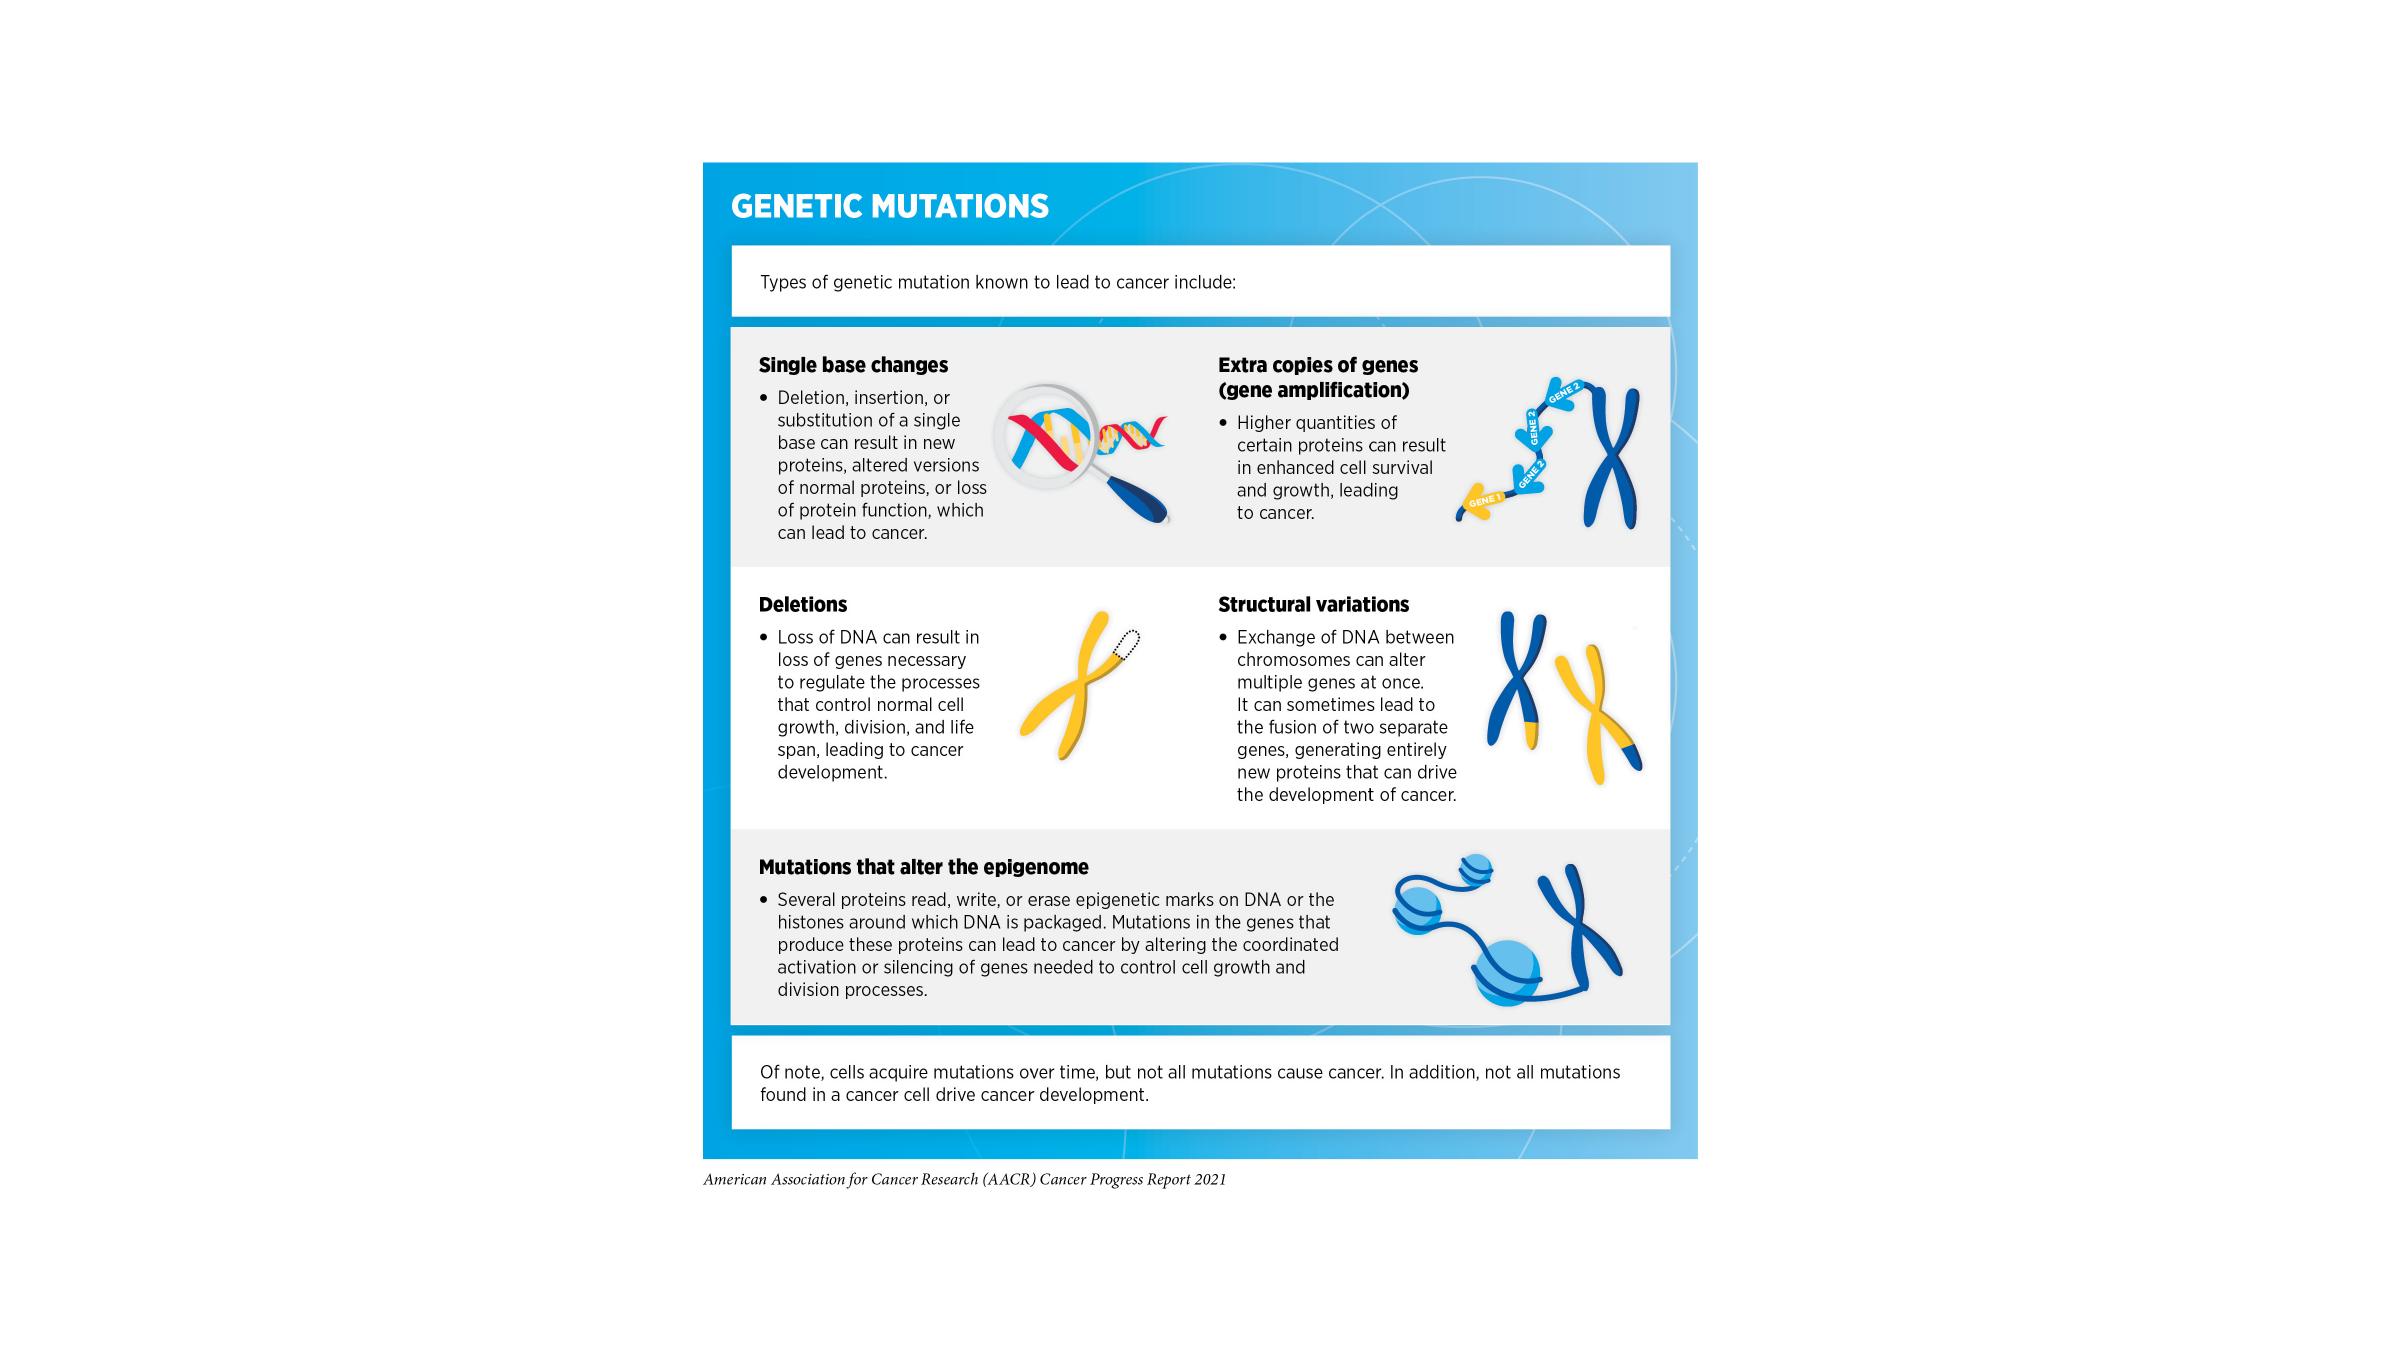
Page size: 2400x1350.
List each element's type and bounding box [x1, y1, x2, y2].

picture [693, 154, 1707, 1196]
